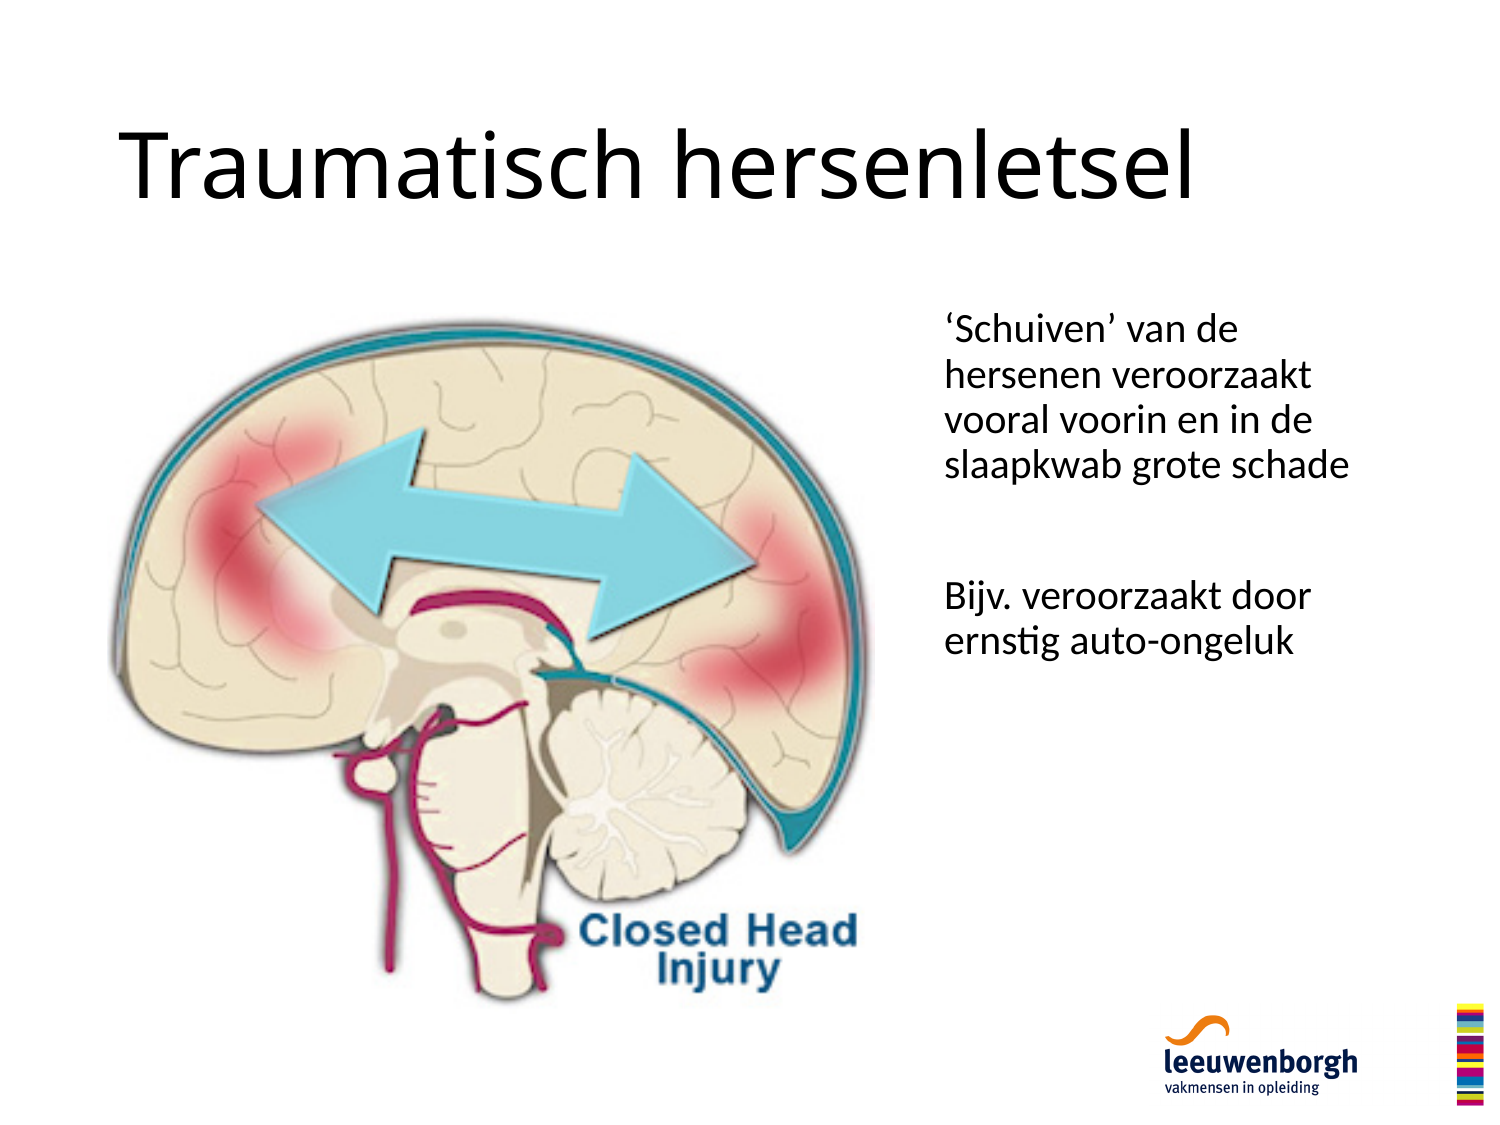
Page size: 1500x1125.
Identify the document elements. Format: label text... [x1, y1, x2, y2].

title Traumatisch hersenletsel [103, 59, 1397, 278]
picture [107, 312, 875, 1014]
picture [1149, 1003, 1484, 1106]
list ‘Schuiven’ van de hersenen veroorzaakt vooral voorin en in de slaapkwab grote schade Bijv. veroorzaakt door ernstig auto-ongeluk [929, 299, 1397, 1014]
